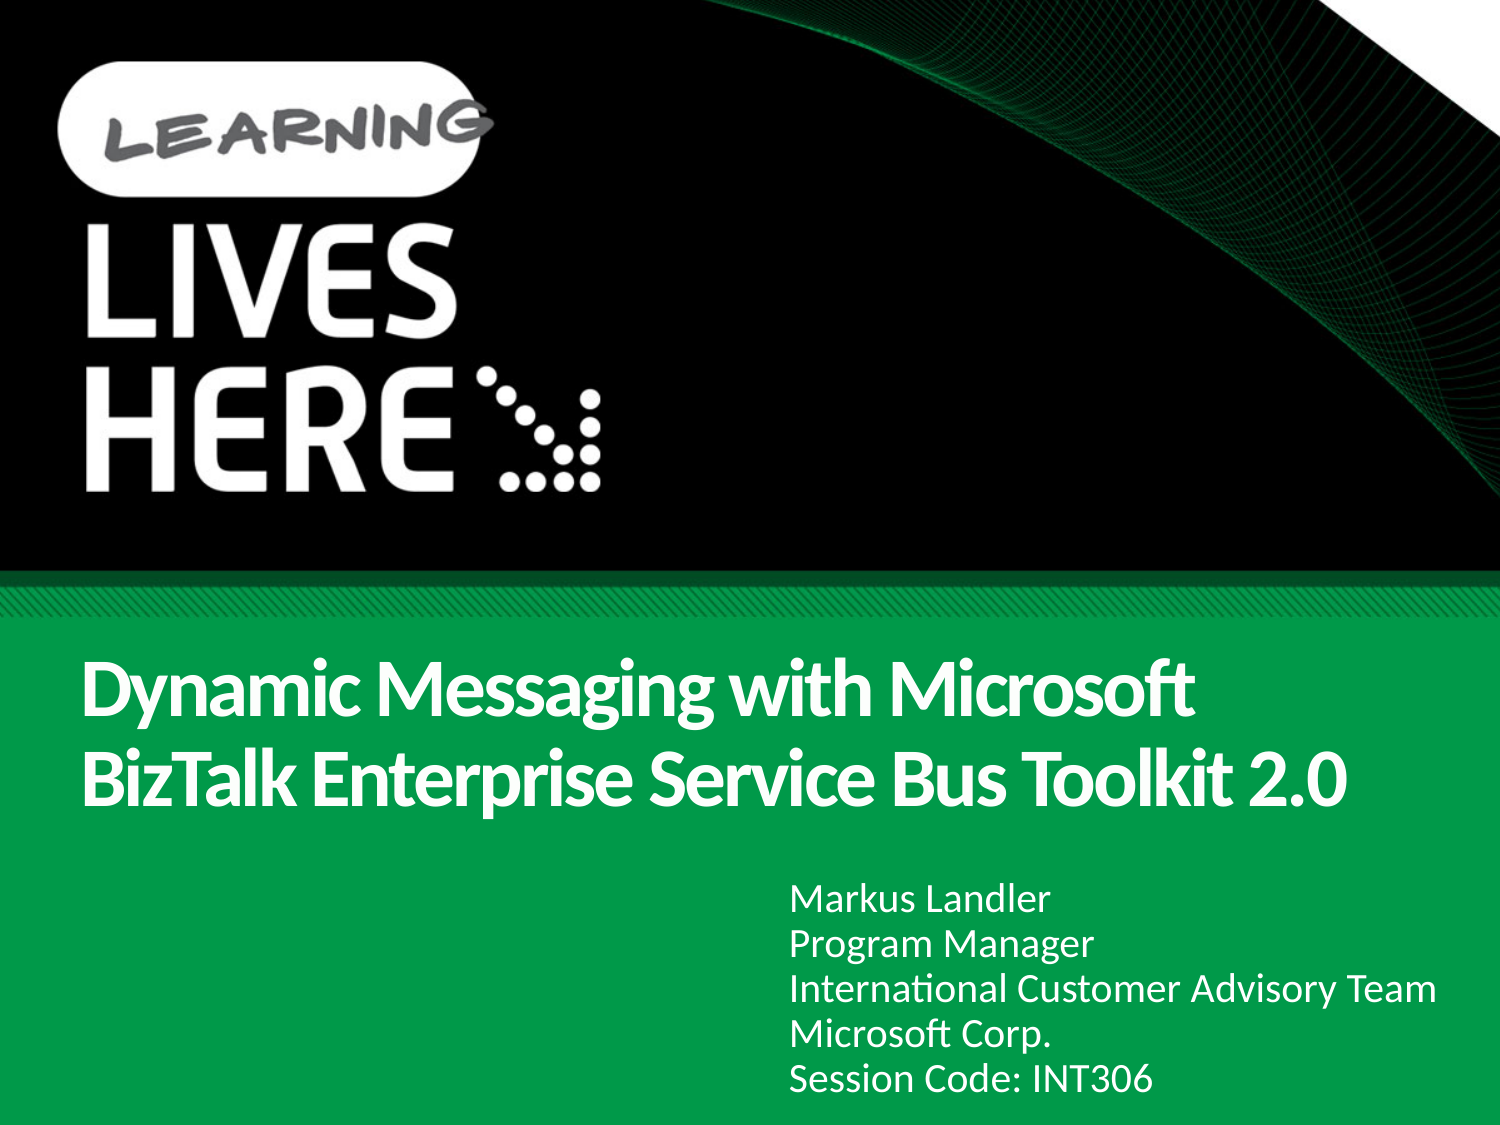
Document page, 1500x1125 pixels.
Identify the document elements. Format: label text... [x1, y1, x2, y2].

subtitle Markus Landler Program Manager International Customer Advisory Team Microsoft Corp. Session Code: INT306 [789, 876, 1452, 952]
title Dynamic Messaging with Microsoft BizTalk Enterprise Service Bus Toolkit 2.0 [80, 644, 1380, 864]
picture [0, 0, 1500, 1125]
